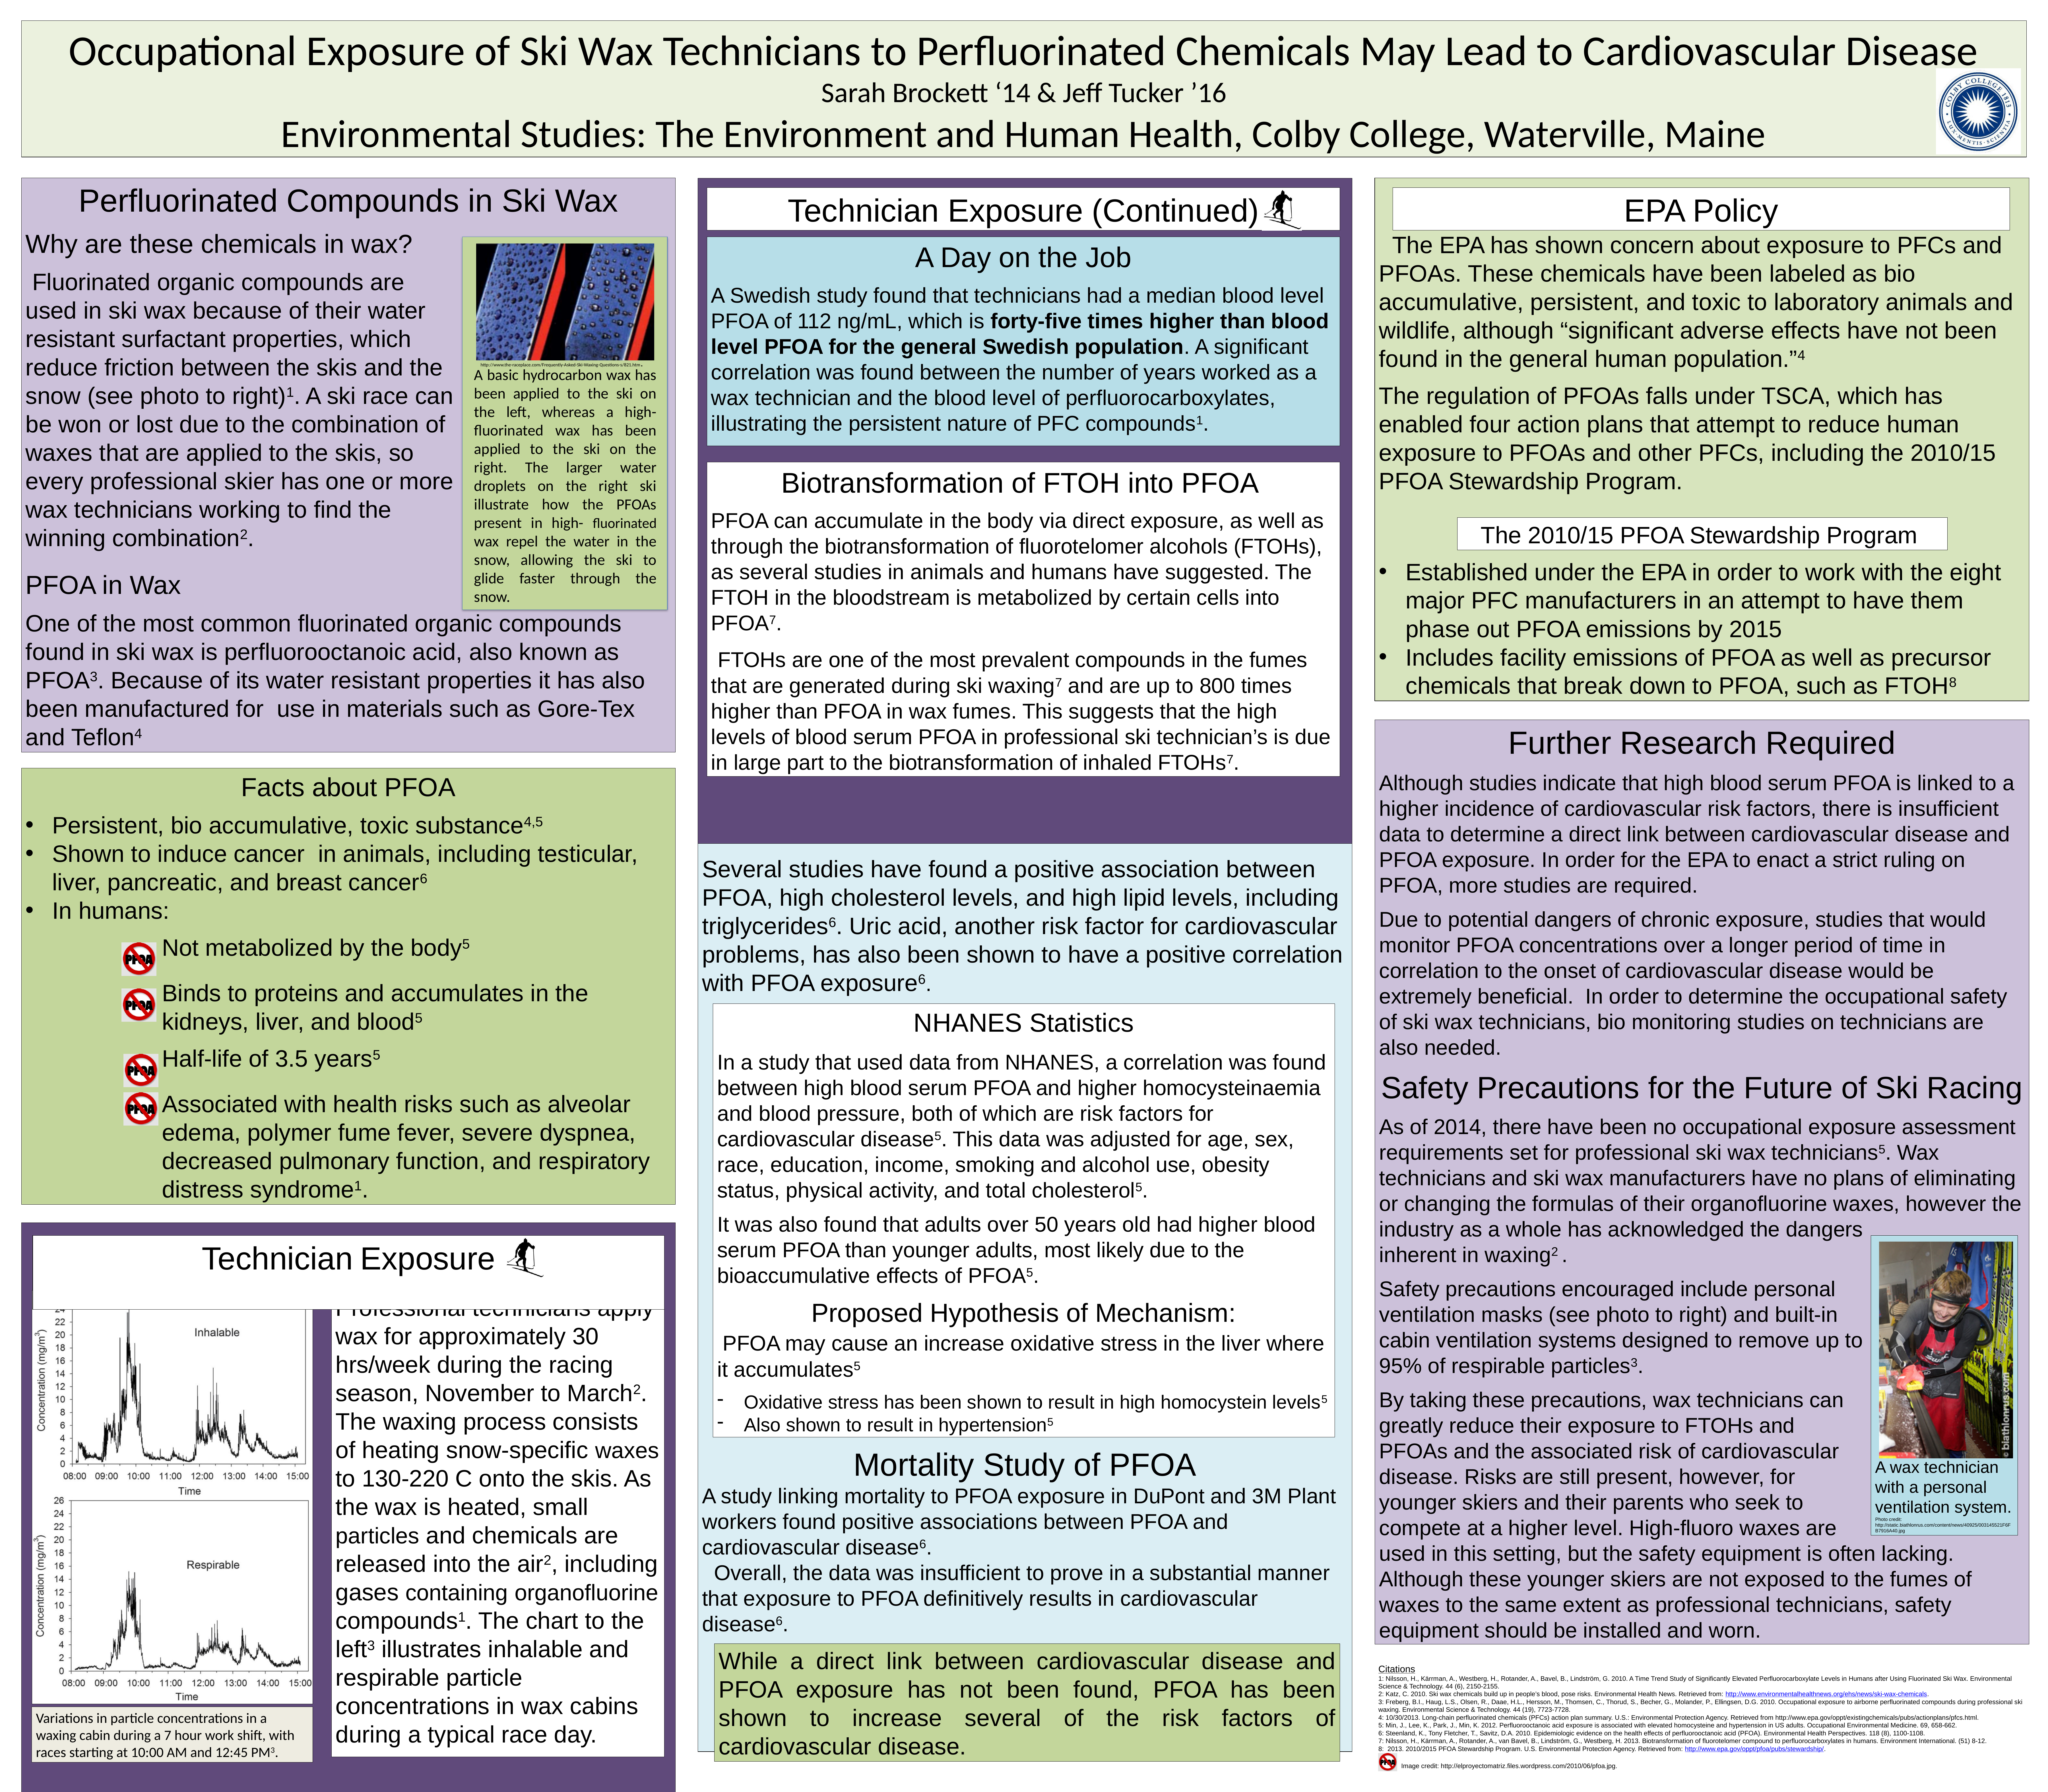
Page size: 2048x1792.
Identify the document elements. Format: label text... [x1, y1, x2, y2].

text_box Perfluorinated Compounds in Ski Wax Why are these chemicals in wax? Fluorinated organic compounds are used in ski wax because of their water resistant surfactant properties, which reduce friction between the skis and the snow (see photo to right)1. A ski race can be won or lost due to the combination of waxes that are applied to the skis, so every professional skier has one or more wax technicians working to find the winning combination2. PFOA in Wax One of the most common fluorinated organic compounds found in ski wax is perfluorooctanoic acid, also known as PFOA3. Because of its water resistant properties it has also been manufactured for use in materials such as Gore-Tex and Teflon4 [21, 178, 676, 752]
text_box EPA Policy [1393, 187, 2010, 230]
text_box Professional technicians apply wax for approximately 30 hrs/week during the racing season, November to March2. The waxing process consists of heating snow-specific waxes to 130-220 C onto the skis. As the wax is heated, small particles and chemicals are released into the air2, including gases containing organofluorine compounds1. The chart to the left3 illustrates inhalable and respirable particle concentrations in wax cabins during a typical race day. [331, 1310, 664, 1757]
text_box While a direct link between cardiovascular disease and PFOA exposure has not been found, PFOA has been shown to increase several of the risk factors of cardiovascular disease. [714, 1644, 1340, 1762]
picture [1936, 68, 2021, 154]
text_box Technician Exposure [32, 1235, 664, 1310]
text_box Biotransformation of FTOH into PFOA PFOA can accumulate in the body via direct exposure, as well as through the biotransformation of fluorotelomer alcohols (FTOHs), as several studies in animals and humans have suggested. The FTOH in the bloodstream is metabolized by certain cells into PFOA7. FTOHs are one of the most prevalent compounds in the fumes that are generated during ski waxing7 and are up to 800 times higher than PFOA in wax fumes. This suggests that the high levels of blood serum PFOA in professional ski technician’s is due in large part to the biotransformation of inhaled FTOHs7. [707, 462, 1340, 777]
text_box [1871, 1235, 2048, 1539]
text_box Citations 1: Nilsson, H., Kärrman, A., Westberg, H., Rotander, A., Bavel, B., Lindström, G. 2010. A Time Trend Study of Significantly Elevated Perfluorocarboxylate Levels in Humans after Using Fluorinated Ski Wax. Environmental Science & Technology. 44 (6), 2150-2155. 2: Katz, C. 2010. Ski wax chemicals build up in people’s blood, pose risks. Environmental Health News. Retrieved from: http://www.environmentalhealthnews.org/ehs/news/ski-wax-chemicals. 3: Freberg, B.I., Haug, L.S., Olsen, R., Daae, H.L., Hersson, M., Thomsen, C., Thorud, S., Becher, G., Molander, P., Ellingsen, D.G. 2010. Occupational exposure to airborne perfluorinated compounds during professional ski waxing. Environmental Science & Technology. 44 (19), 7723-7728. 4: 10/30/2013. Long-chain perfluorinated chemicals (PFCs) action plan summary. U.S.: Environmental Protection Agency. Retrieved from http://www.epa.gov/oppt/existingchemicals/pubs/actionplans/pfcs.html. 5: Min, J., Lee, K., Park, J., Min, K. 2012. Perfluorooctanoic acid exposure is associated with elevated homocysteine and hypertension in US adults. Occupational Environmental Medicine. 69, 658-662. 6: Steenland, K., Tony Fletcher, T., Savitz, D.A. 2010. Epidemiologic evidence on the health effects of perfluorooctanoic acid (PFOA). Environmental Health Perspectives. 118 (8), 1100-1108. 7: Nilsson, H., Kärrman, A., Rotander, A., van Bavel, B., Lindström, G., Westberg, H. 2013. Biotransformation of fluorotelomer compound to perfluorocarboxylates in humans. Environment International. (51) 8-12. 8: 2013. 2010/2015 PFOA Stewardship Program. U.S. Environmental Protection Agency. Retrieved from: http://www.epa.gov/oppt/pfoa/pubs/stewardship/. [1374, 1661, 2029, 1770]
picture [505, 1237, 545, 1279]
text_box Further Research Required Although studies indicate that high blood serum PFOA is linked to a higher incidence of cardiovascular risk factors, there is insufficient data to determine a direct link between cardiovascular disease and PFOA exposure. In order for the EPA to enact a strict ruling on PFOA, more studies are required. Due to potential dangers of chronic exposure, studies that would monitor PFOA concentrations over a longer period of time in correlation to the onset of cardiovascular disease would be extremely beneficial. In order to determine the occupational safety of ski wax technicians, bio monitoring studies on technicians are also needed. Safety Precautions for the Future of Ski Racing As of 2014, there have been no occupational exposure assessment requirements set for professional ski wax technicians5. Wax technicians and ski wax manufacturers have no plans of eliminating or changing the formulas of their organofluorine waxes, however the industry as a whole has acknowledged the dangers inherent in waxing2 . Safety precautions encouraged include personal ventilation masks (see photo to right) and built-in cabin ventilation systems designed to remove up to 95% of respirable particles3. By taking these precautions, wax technicians can greatly reduce their exposure to FTOHs and PFOAs and the associated risk of cardiovascular disease. Risks are still present, however, for younger skiers and their parents who seek to compete at a higher level. High-fluoro waxes are used in this setting, but the safety equipment is often lacking. Although these younger skiers are not exposed to the fumes of waxes to the same extent as professional technicians, safety equipment should be installed and worn. [1375, 720, 2029, 1644]
picture [1262, 189, 1302, 231]
text_box Links to Cardiovascular Disease Several studies have found a positive association between PFOA, high cholesterol levels, and high lipid levels, including triglycerides6. Uric acid, another risk factor for cardiovascular problems, has also been shown to have a positive correlation with PFOA exposure6. Mortality Study of PFOA A study linking mortality to PFOA exposure in DuPont and 3M Plant workers found positive associations between PFOA and cardiovascular disease6. Overall, the data was insufficient to prove in a substantial manner that exposure to PFOA definitively results in cardiovascular disease6. [698, 844, 1352, 1752]
text_box NHANES Statistics In a study that used data from NHANES, a correlation was found between high blood serum PFOA and higher homocysteinaemia and blood pressure, both of which are risk factors for cardiovascular disease5. This data was adjusted for age, sex, race, education, income, smoking and alcohol use, obesity status, physical activity, and total cholesterol5. It was also found that adults over 50 years old had higher blood serum PFOA than younger adults, most likely due to the bioaccumulative effects of PFOA5. Proposed Hypothesis of Mechanism: PFOA may cause an increase oxidative stress in the liver where it accumulates5 Oxidative stress has been shown to result in high homocystein levels5 Also shown to result in hypertension5 [713, 1004, 1335, 1437]
text_box [698, 178, 1352, 844]
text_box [1378, 1753, 1638, 1772]
text_box The EPA has shown concern about exposure to PFCs and PFOAs. These chemicals have been labeled as bio accumulative, persistent, and toxic to laboratory animals and wildlife, although “significant adverse effects have not been found in the general human population.”4 The regulation of PFOAs falls under TSCA, which has enabled four action plans that attempt to reduce human exposure to PFOAs and other PFCs, including the 2010/15 PFOA Stewardship Program. Established under the EPA in order to work with the eight major PFC manufacturers in an attempt to have them phase out PFOA emissions by 2015 Includes facility emissions of PFOA as well as precursor chemicals that break down to PFOA, such as FTOH8 [1375, 178, 2029, 701]
text_box The 2010/15 PFOA Stewardship Program [1457, 517, 1948, 550]
text_box Technician Exposure (Continued) [707, 187, 1340, 230]
picture [32, 1290, 313, 1704]
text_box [462, 237, 668, 610]
text_box A Day on the Job A Swedish study found that technicians had a median blood level PFOA of 112 ng/mL, which is forty-five times higher than blood level PFOA for the general Swedish population. A significant correlation was found between the number of years worked as a wax technician and the blood level of perfluorocarboxylates, illustrating the persistent nature of PFC compounds1. [707, 237, 1340, 446]
text_box [21, 1223, 676, 1792]
text_box Variations in particle concentrations in a waxing cabin during a 7 hour work shift, with races starting at 10:00 AM and 12:45 PM3. [32, 1707, 313, 1762]
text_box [21, 768, 676, 1212]
text_box Occupational Exposure of Ski Wax Technicians to Perfluorinated Chemicals May Lead to Cardiovascular Disease Sarah Brockett ‘14 & Jeff Tucker ’16 Environmental Studies: The Environment and Human Health, Colby College, Waterville, Maine [21, 20, 2027, 157]
